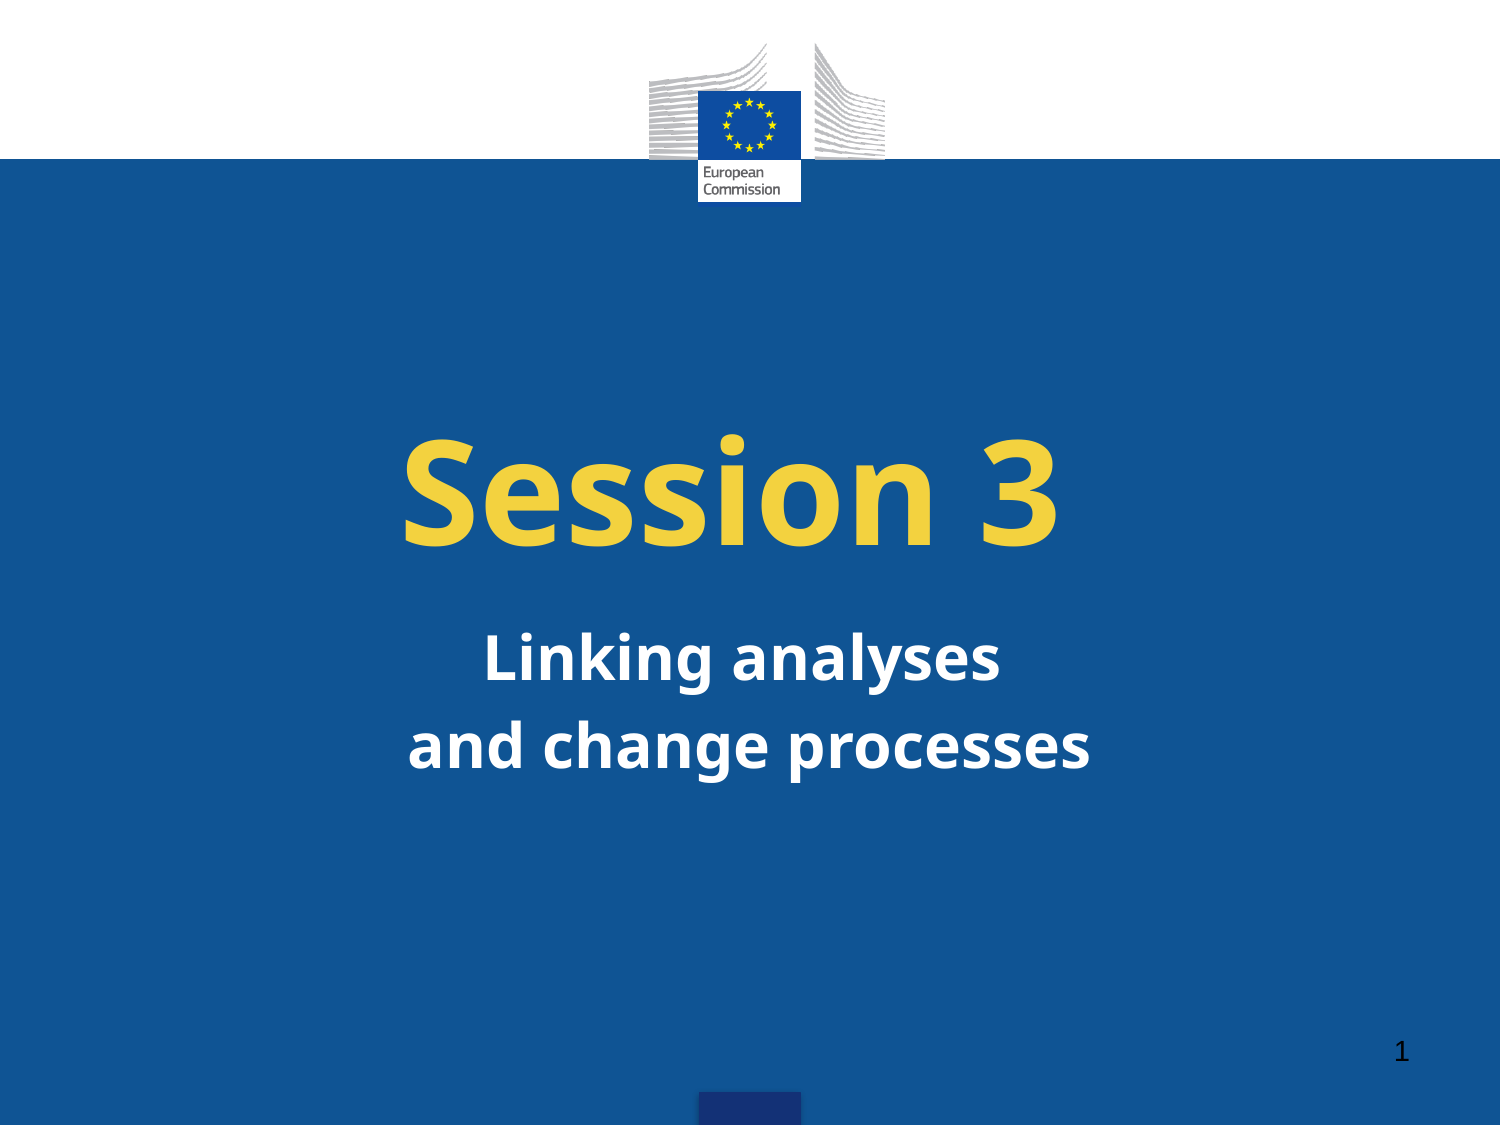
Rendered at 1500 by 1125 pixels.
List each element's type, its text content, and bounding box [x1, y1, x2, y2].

subtitle Linking analyses and change processes [0, 610, 1500, 895]
title Session 3 [0, 421, 1500, 552]
slide_number 1 [1074, 1024, 1426, 1103]
